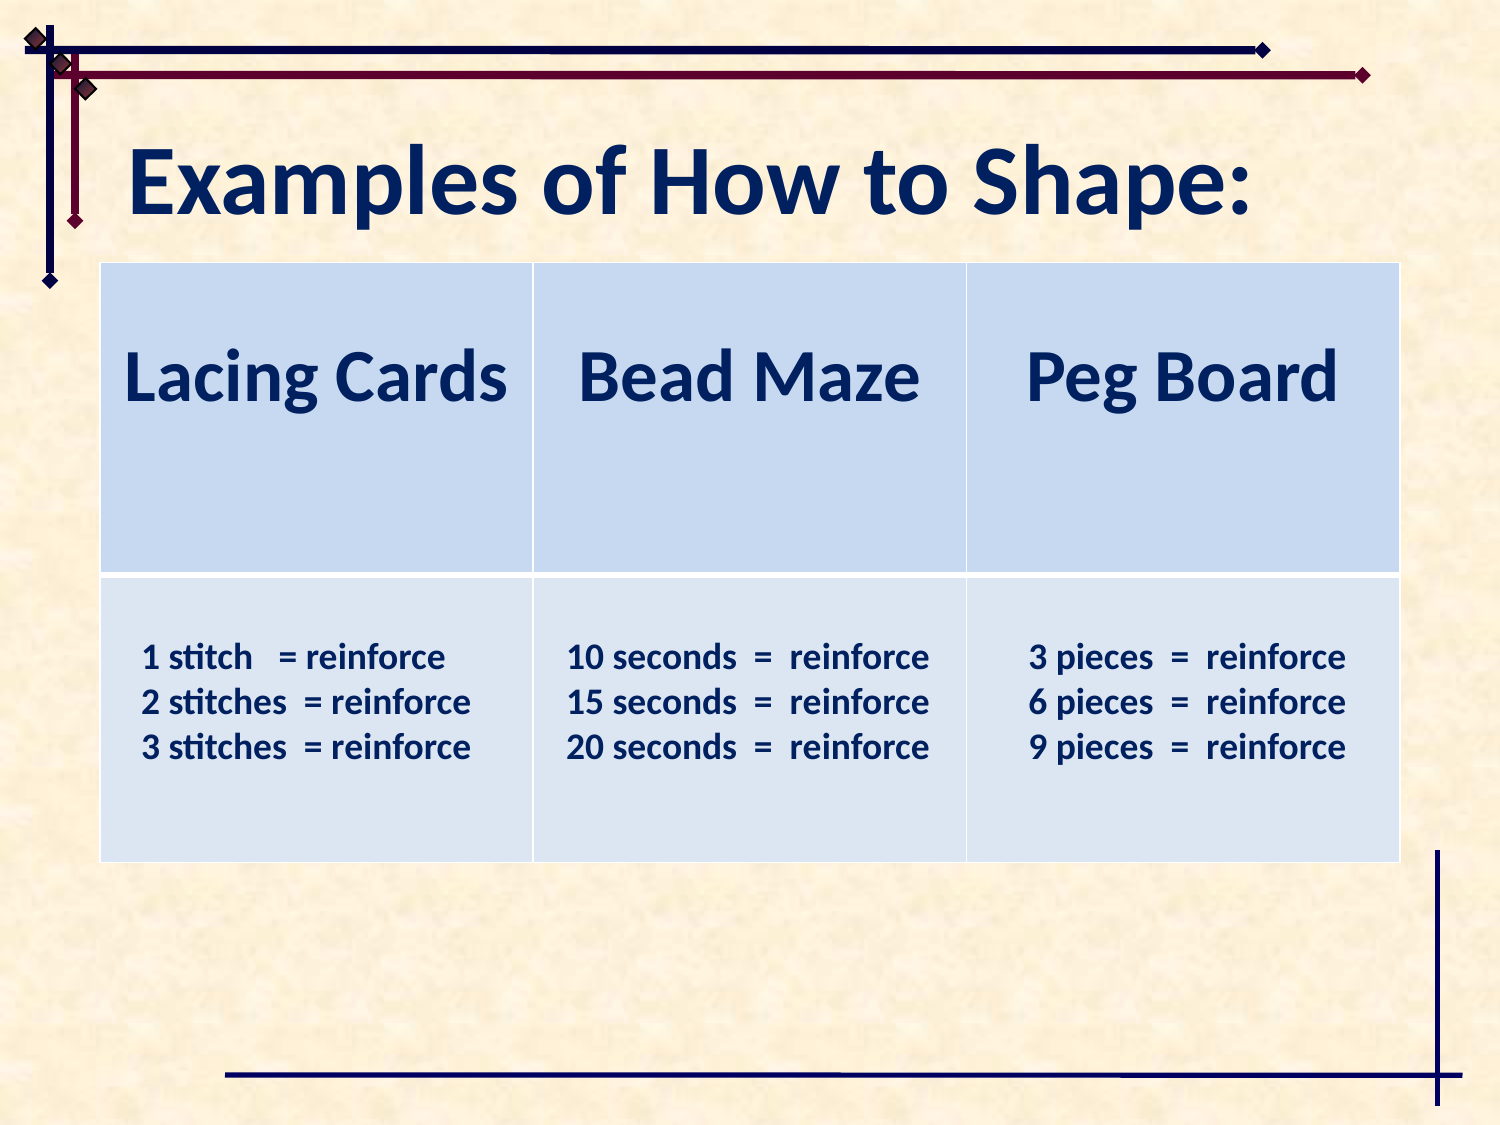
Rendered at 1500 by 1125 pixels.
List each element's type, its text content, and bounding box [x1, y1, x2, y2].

text_box 3 pieces = reinforce 6 pieces = reinforce 9 pieces = reinforce [1013, 624, 1362, 775]
table_cell [101, 578, 532, 862]
table_cell [967, 578, 1399, 862]
title Examples of How to Shape: [112, 75, 1500, 275]
picture [0, 0, 1500, 1125]
table_header Lacing Cards [101, 263, 532, 572]
table_header Bead Maze [534, 263, 966, 572]
text_box 10 seconds = reinforce 15 seconds = reinforce 20 seconds = reinforce [551, 624, 946, 775]
table_header Peg Board [967, 263, 1399, 572]
text_box 1 stitch = reinforce 2 stitches = reinforce 3 stitches = reinforce [126, 624, 487, 820]
table_cell [534, 578, 966, 862]
